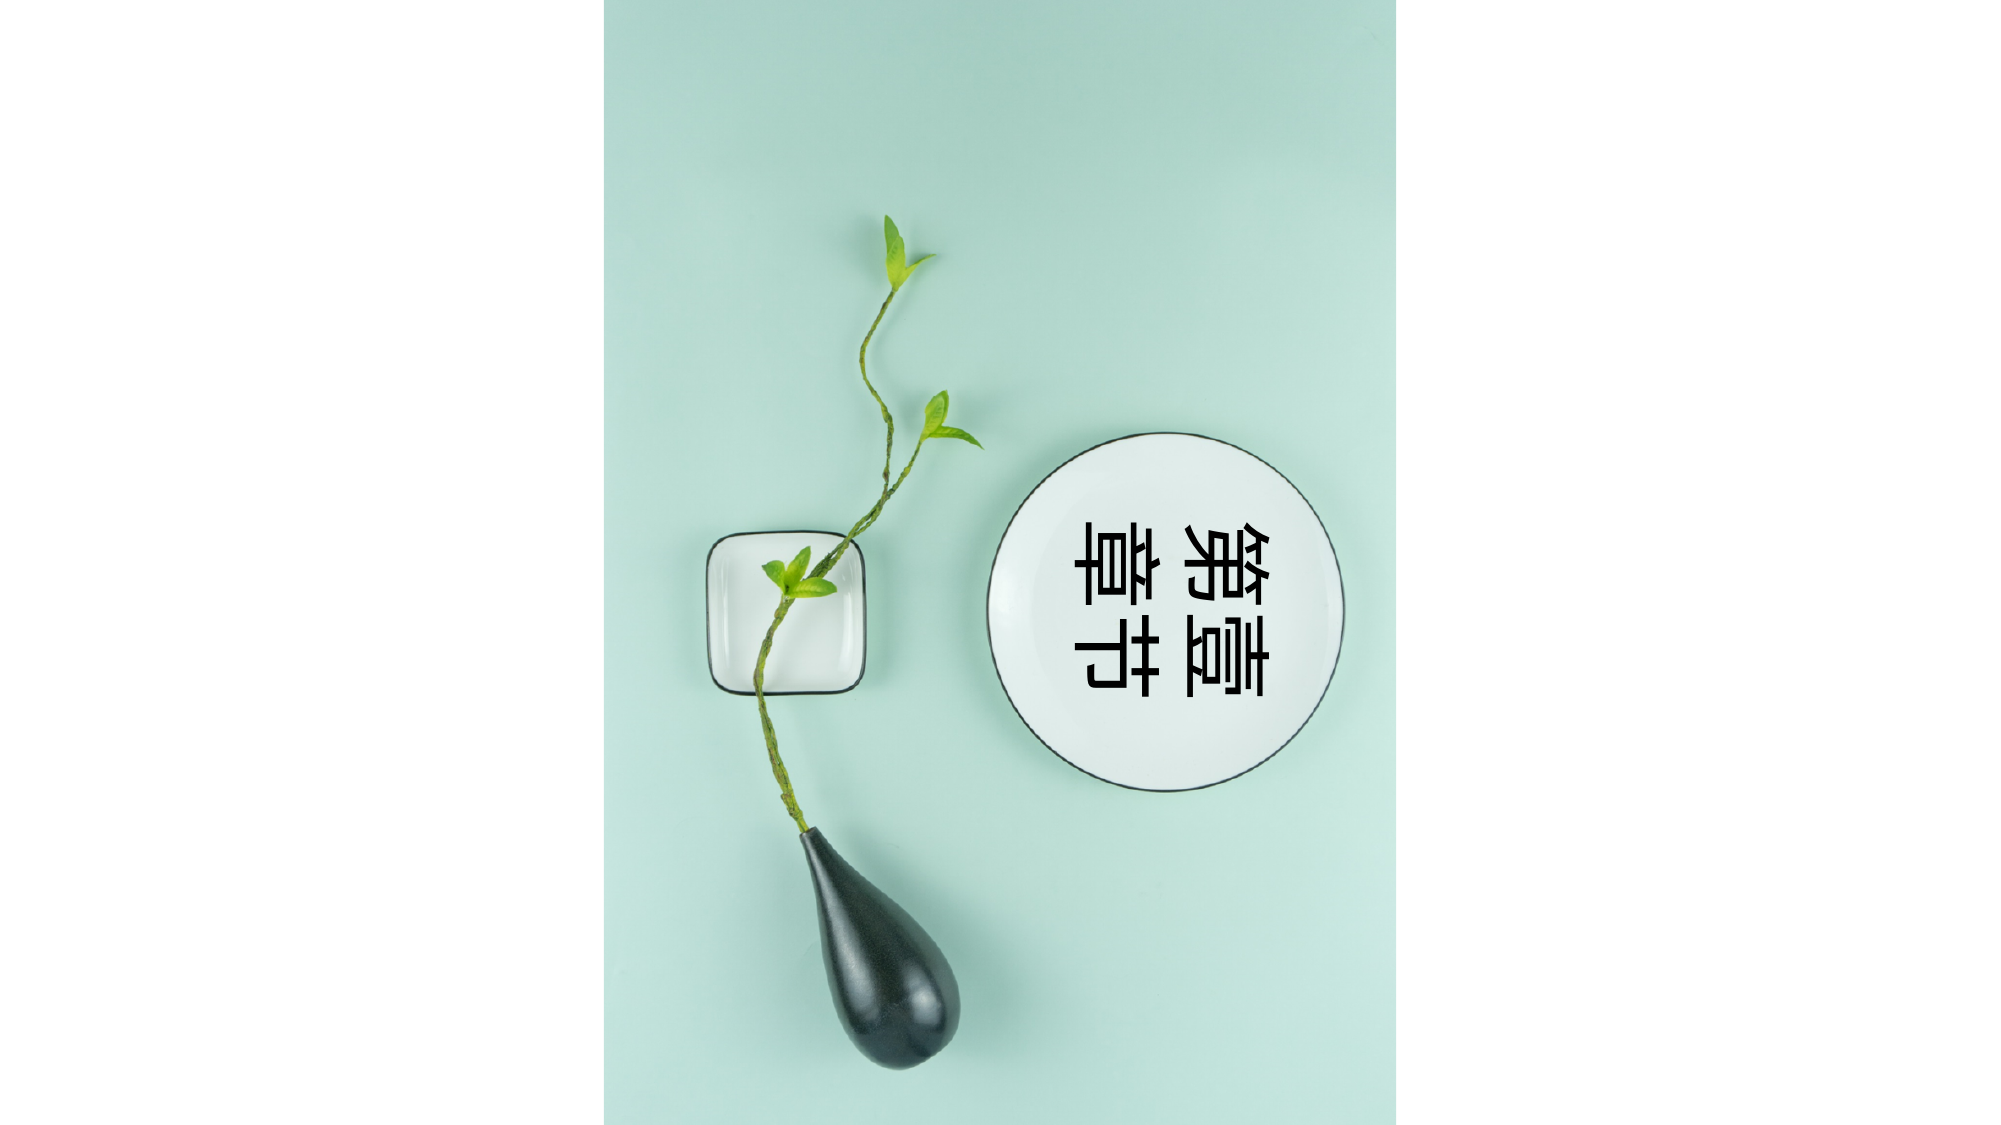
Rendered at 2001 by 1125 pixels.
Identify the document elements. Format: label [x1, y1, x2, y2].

picture [436, 0, 1564, 1125]
